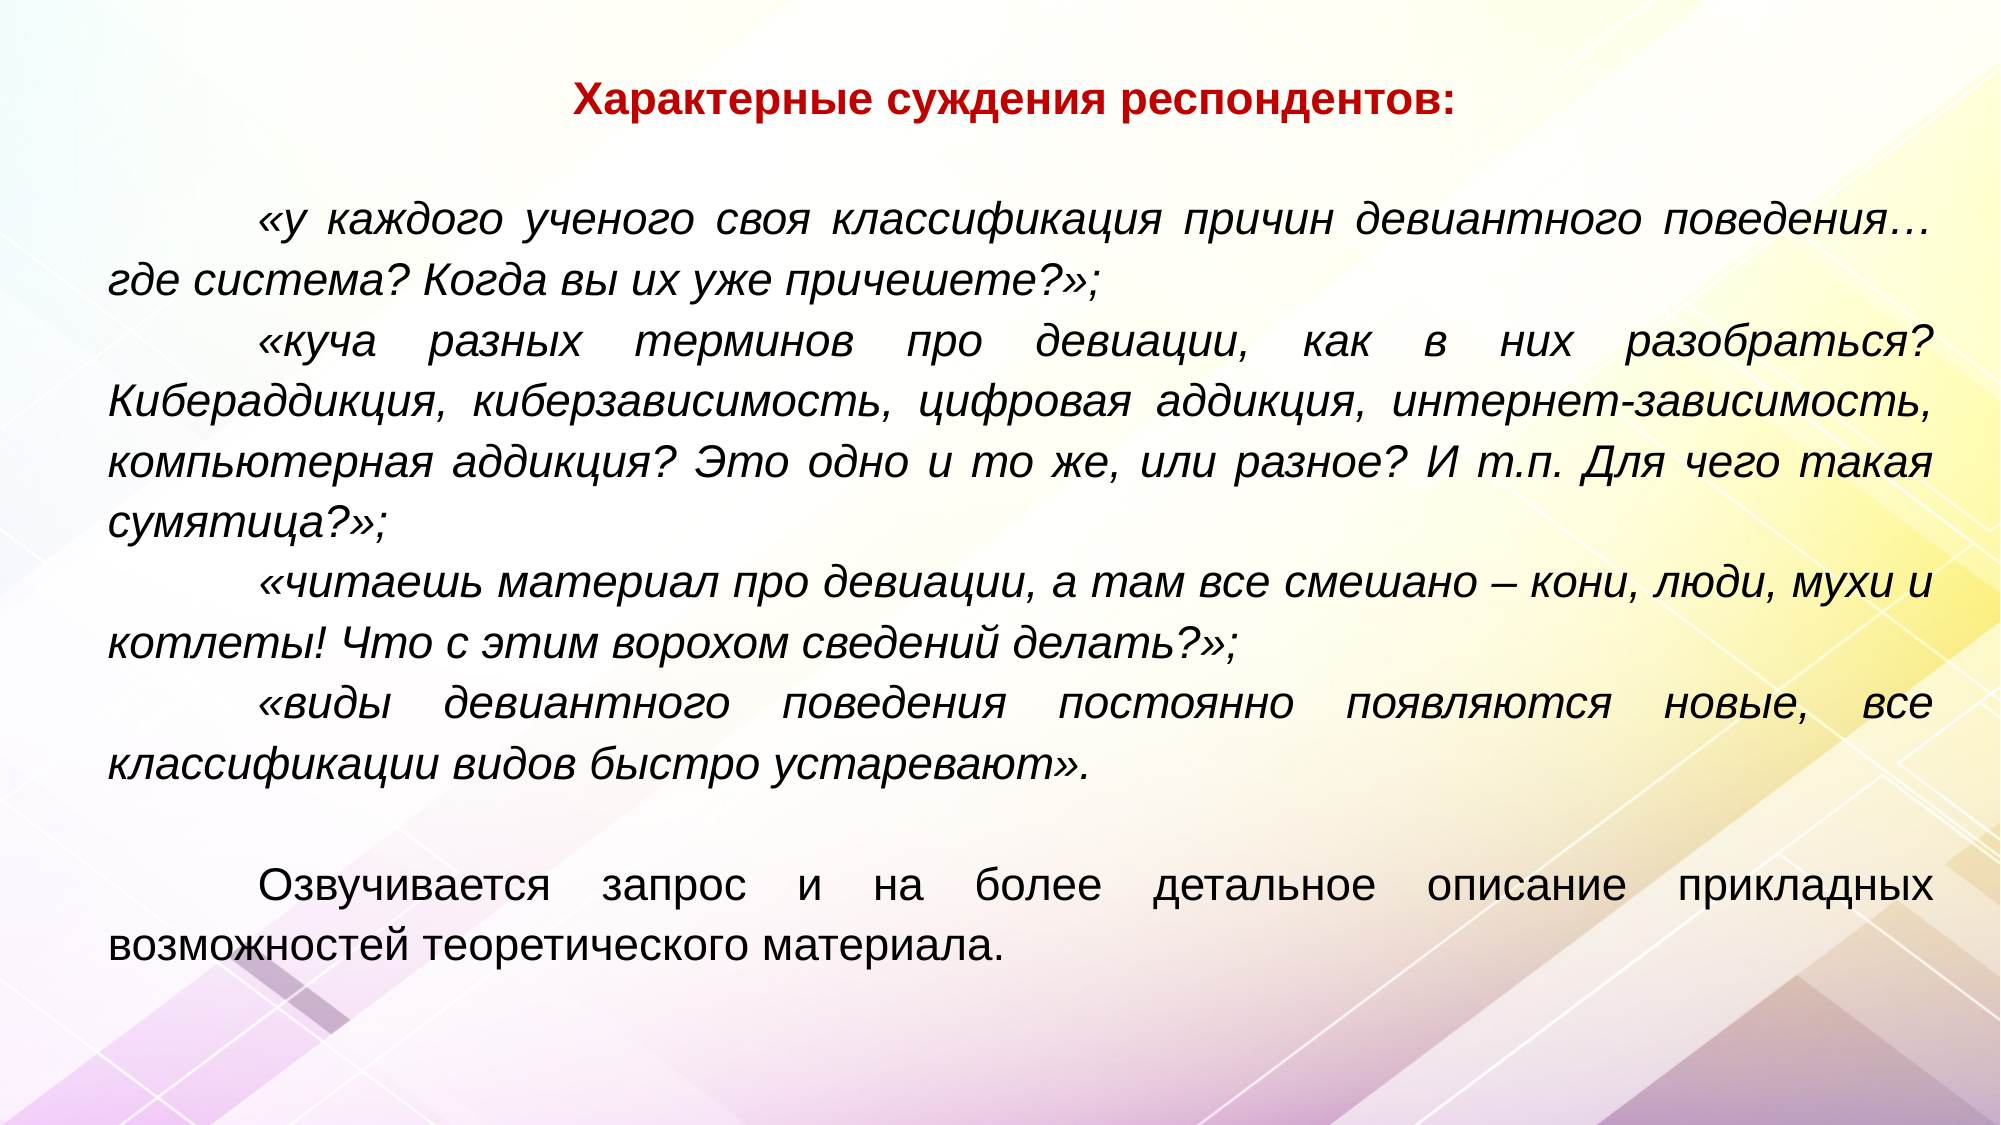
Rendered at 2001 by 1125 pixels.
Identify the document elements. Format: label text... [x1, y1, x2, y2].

picture [0, 0, 2000, 1125]
list Характерные суждения респондентов: «у каждого ученого своя классификация причин девиантного поведения…где система? Когда вы их уже причешете?»; «куча разных терминов про девиации, как в них разобраться? Кибераддикция, киберзависимость, цифровая аддикция, интернет-зависимость, компьютерная аддикция? Это одно и то же, или разное? И т.п. Для чего такая сумятица?»; «читаешь материал про девиации, а там все смешано – кони, люди, мухи и котлеты! Что с этим ворохом сведений делать?»; «виды девиантного поведения постоянно появляются новые, все классификации видов быстро устаревают». Озвучивается запрос и на более детальное описание прикладных возможностей теоретического материала. [92, 55, 1950, 1014]
